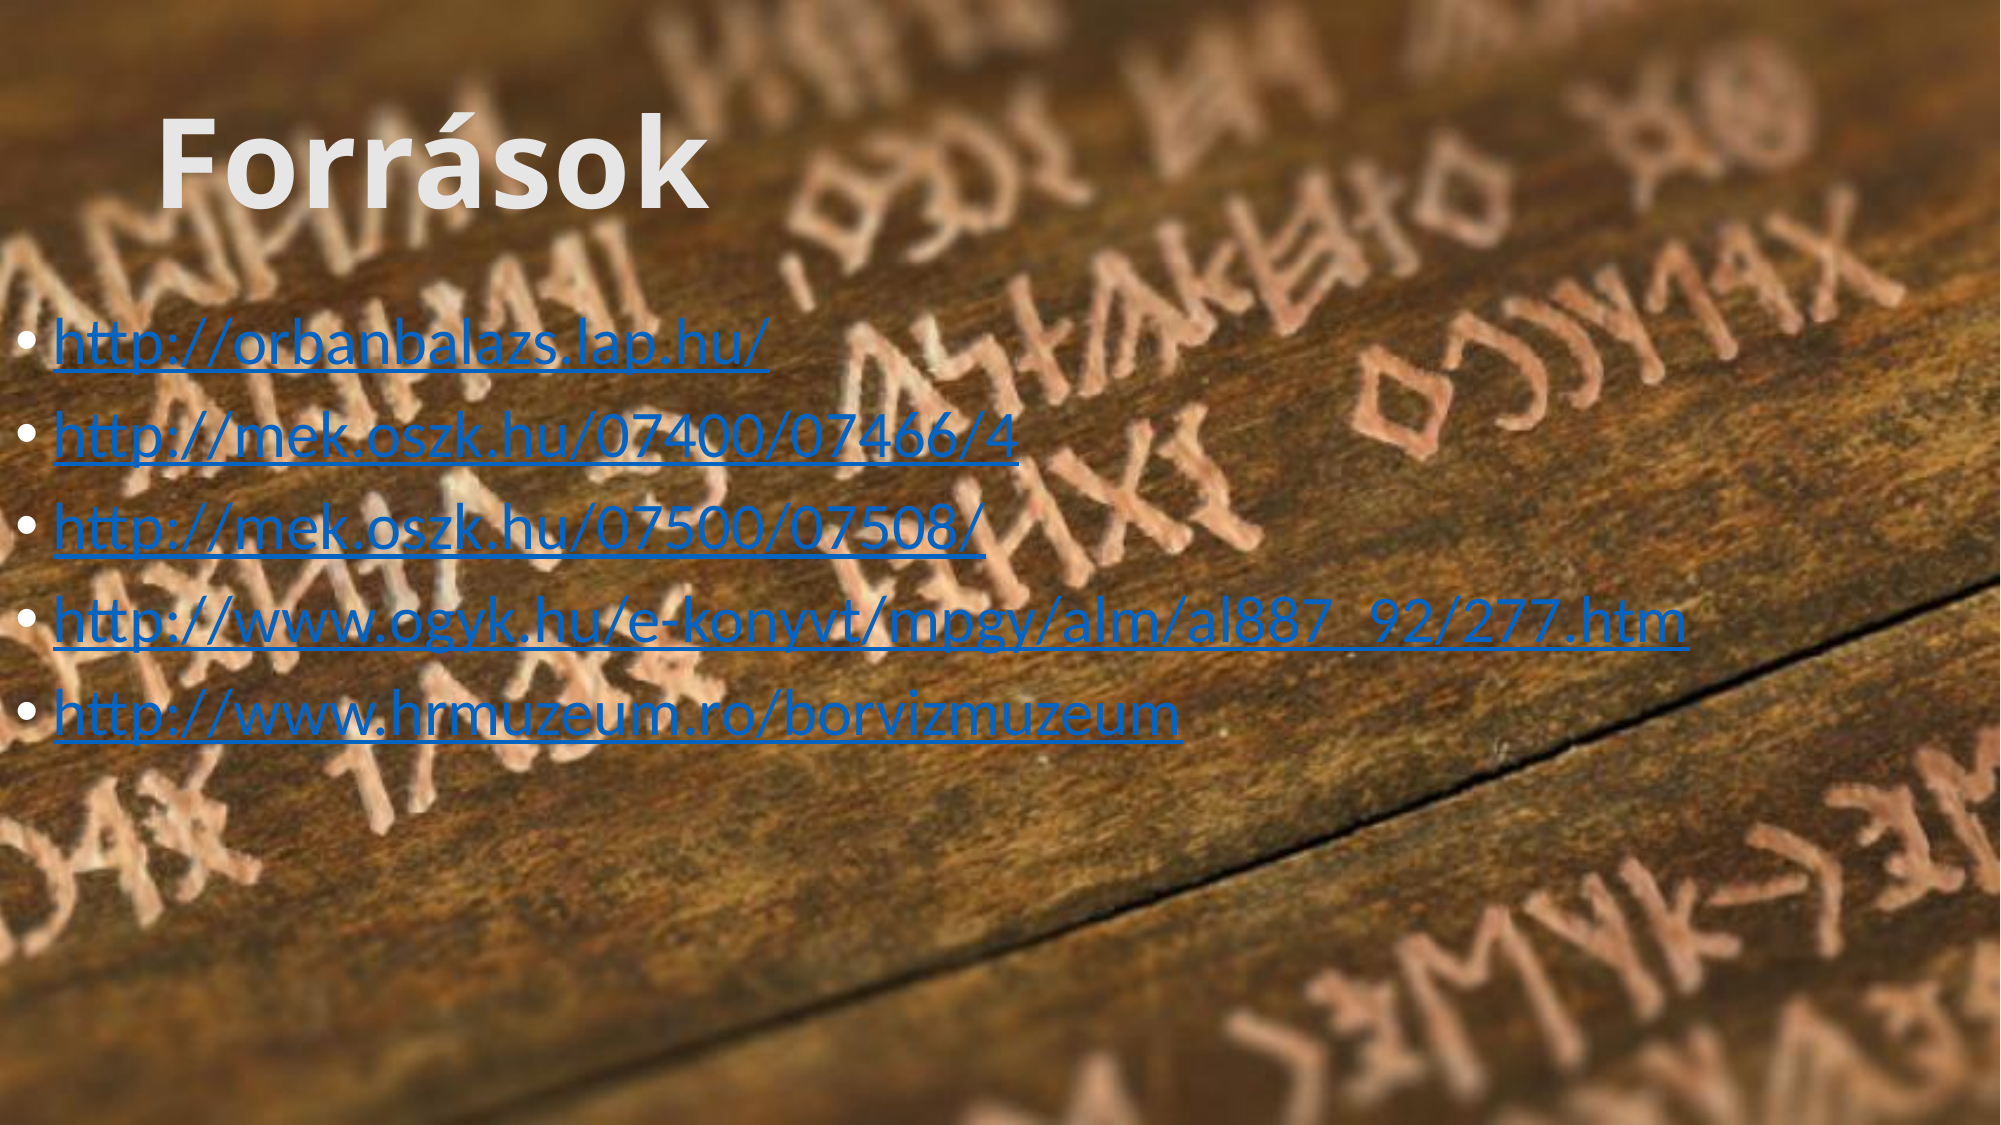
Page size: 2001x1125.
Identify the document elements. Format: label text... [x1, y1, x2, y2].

list http://orbanbalazs.lap.hu/ http://mek.oszk.hu/07400/07466/4 http://mek.oszk.hu/07500/07508/ http://www.ogyk.hu/e-konyvt/mpgy/alm/al887_92/277.htm http://www.hrmuzeum.ro/borvizmuzeum [0, 299, 2000, 1014]
title Források [137, 59, 1863, 278]
picture [0, 0, 2001, 1125]
